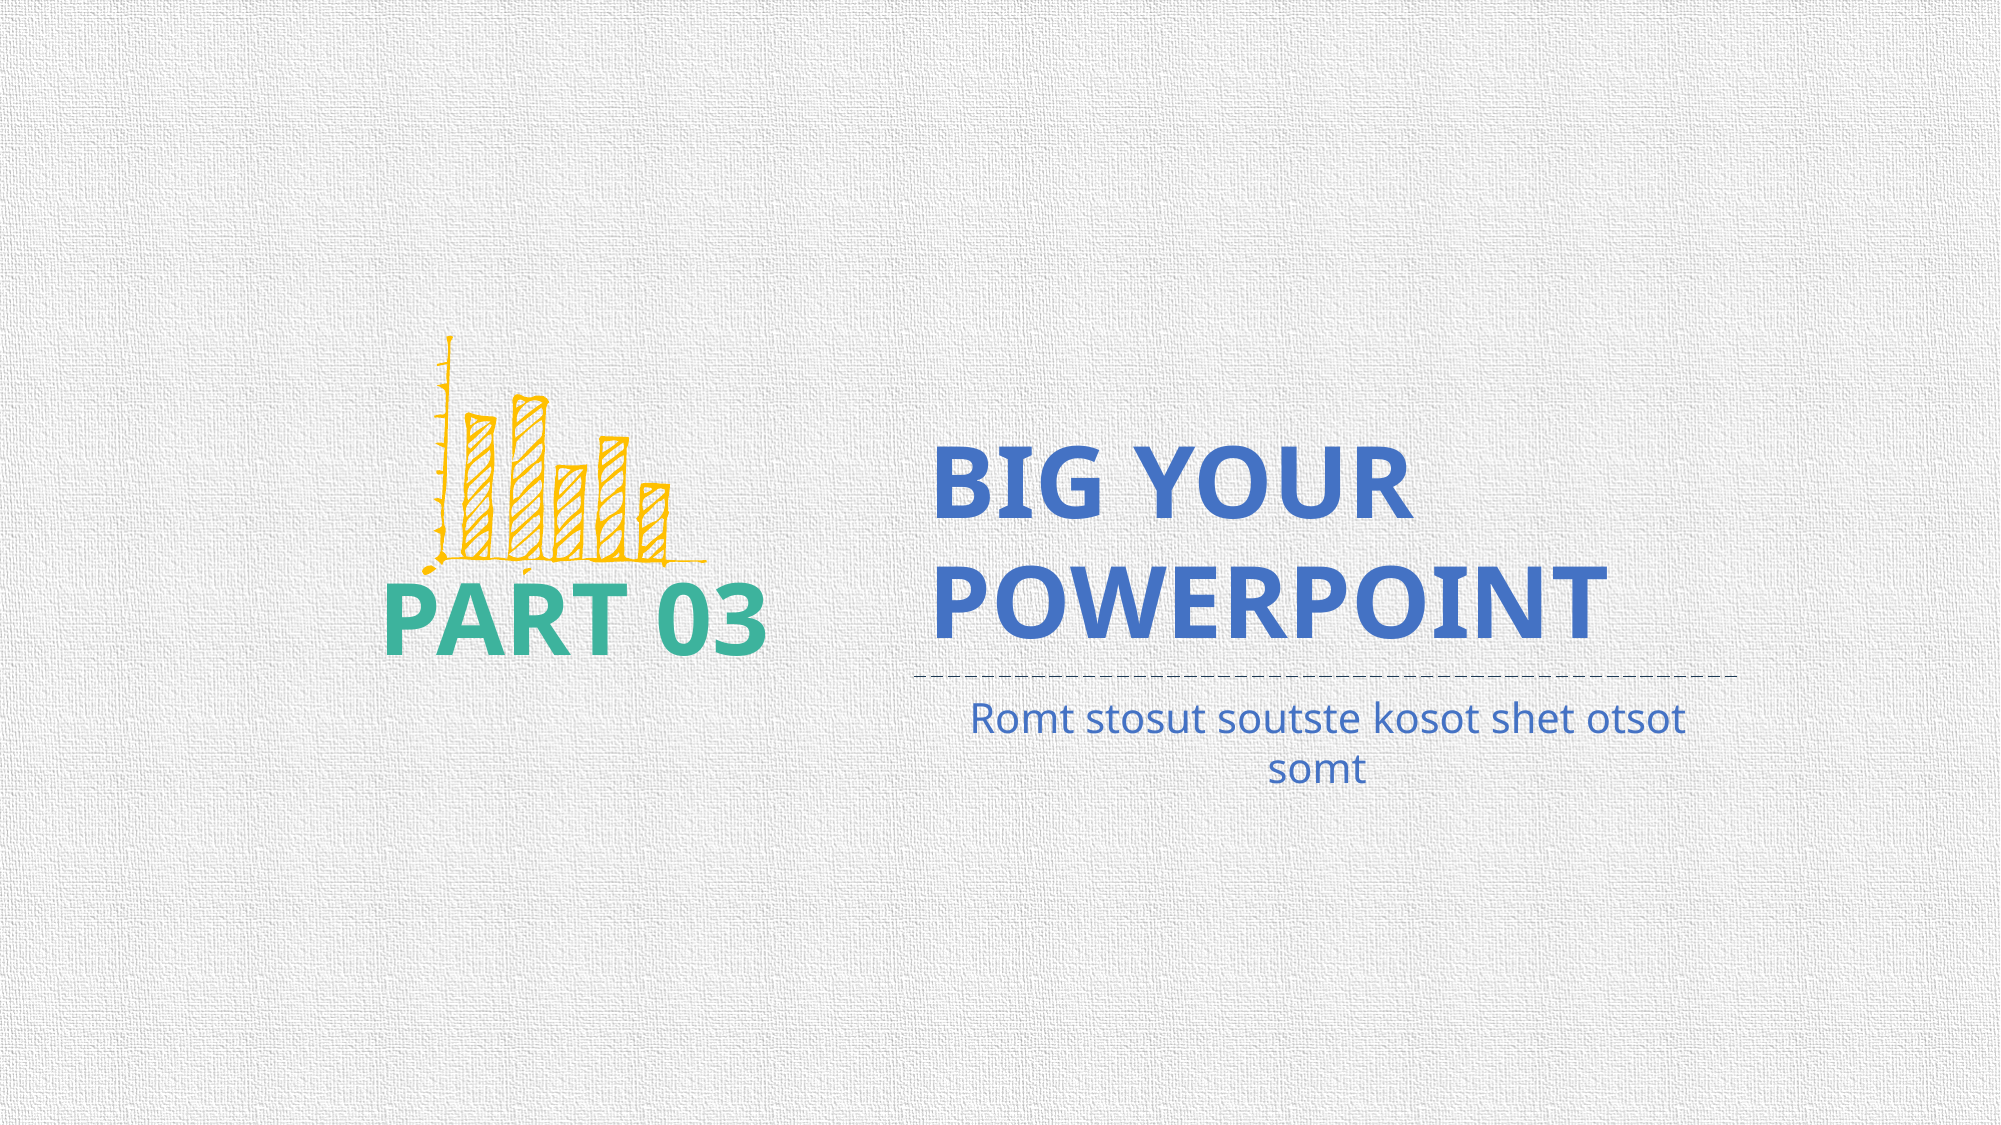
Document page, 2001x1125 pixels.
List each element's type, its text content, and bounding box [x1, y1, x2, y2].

picture [0, 0, 2001, 1125]
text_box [416, 318, 684, 591]
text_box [914, 410, 1742, 751]
text_box PART 03 [341, 548, 808, 684]
